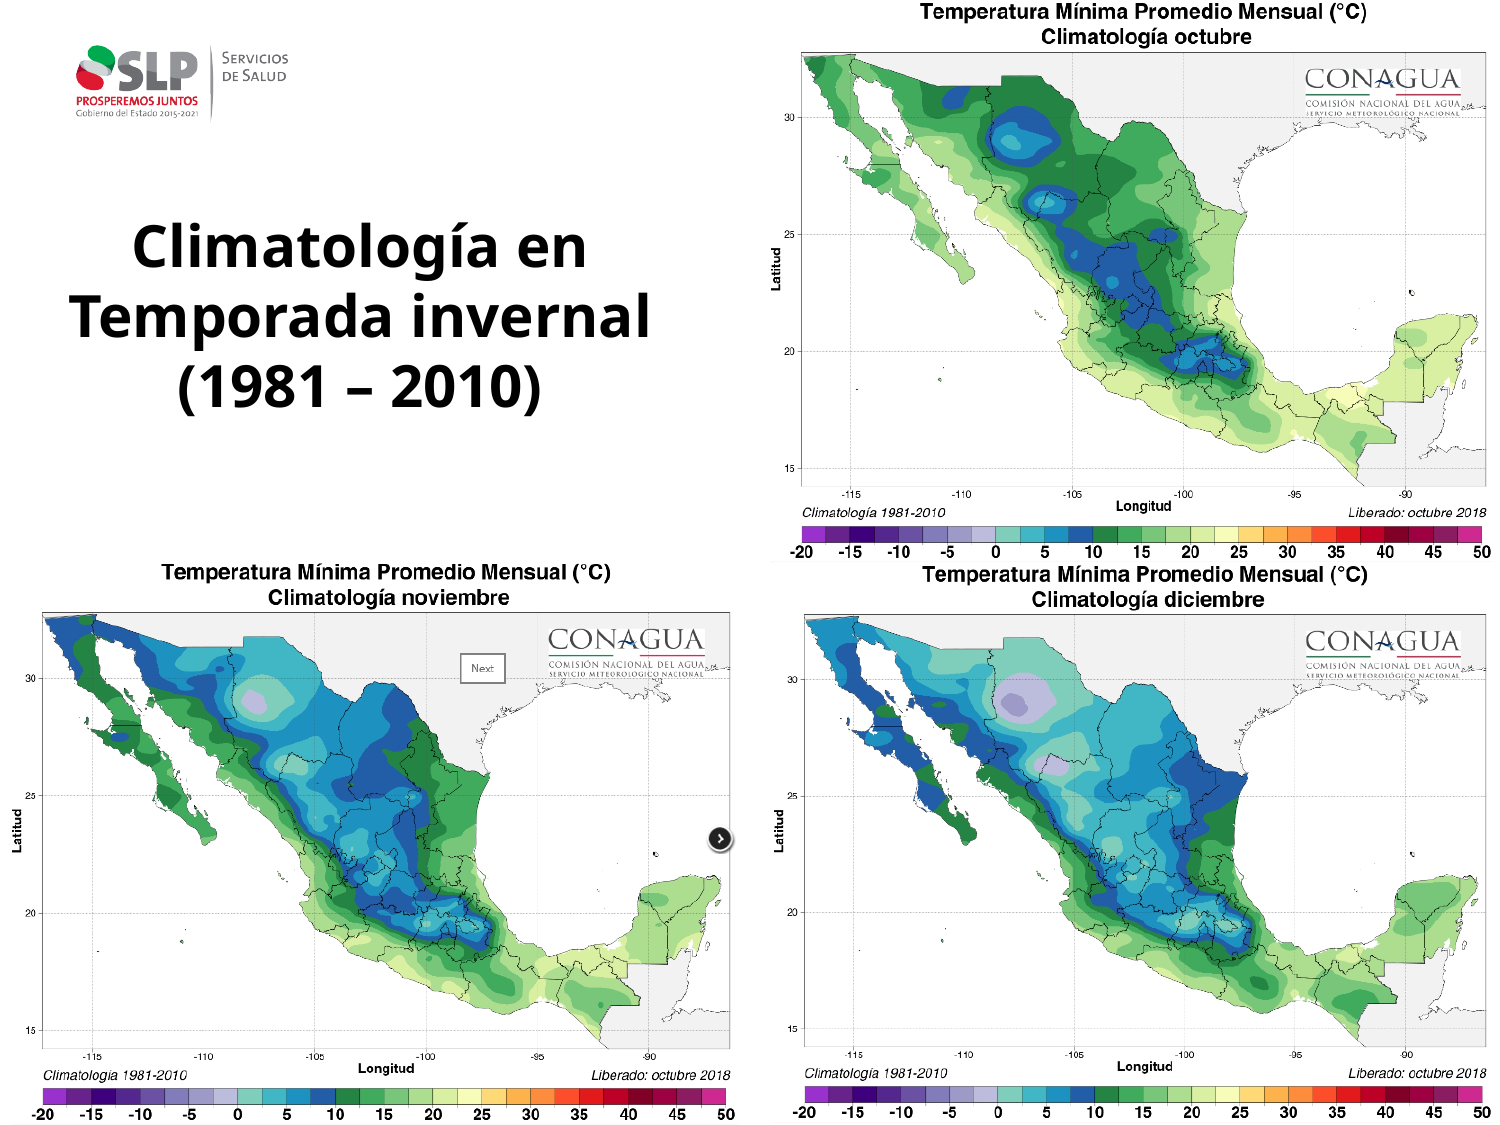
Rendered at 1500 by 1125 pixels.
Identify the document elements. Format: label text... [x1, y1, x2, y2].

picture [770, 0, 1495, 1124]
title Climatología en Temporada invernal (1981 – 2010) [41, 219, 680, 408]
picture [11, 560, 739, 1125]
picture [76, 45, 288, 123]
